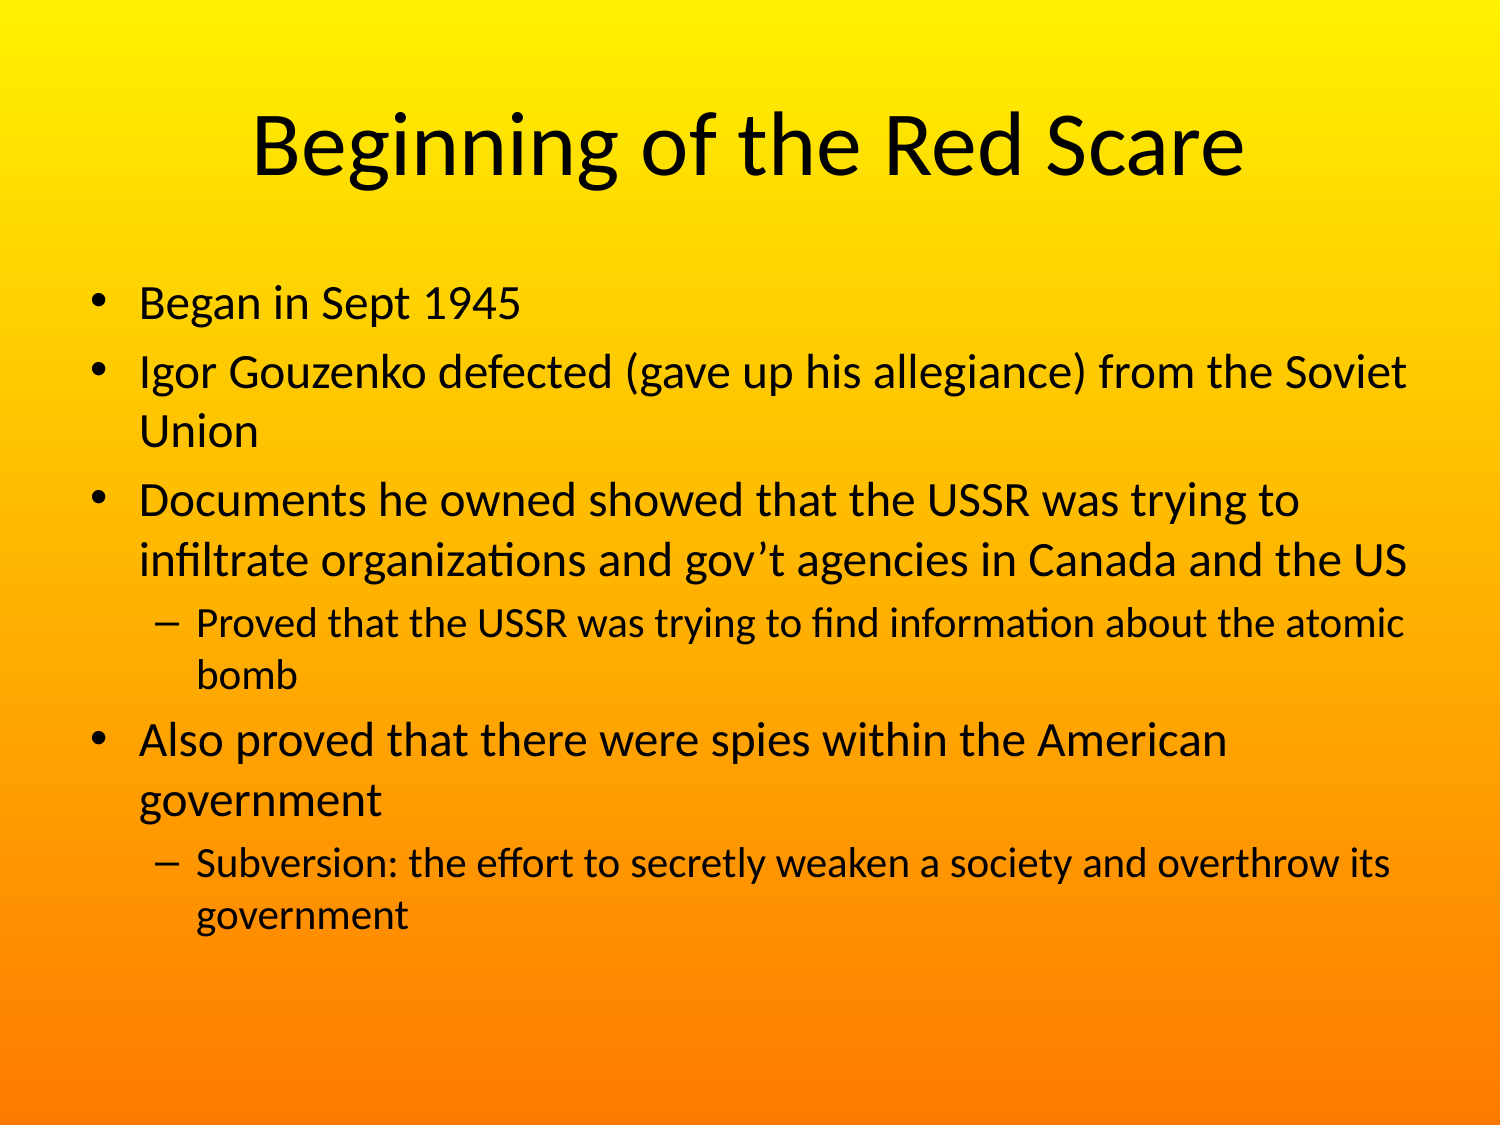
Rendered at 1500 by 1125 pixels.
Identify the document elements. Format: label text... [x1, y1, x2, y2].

list Began in Sept 1945 Igor Gouzenko defected (gave up his allegiance) from the Soviet Union Documents he owned showed that the USSR was trying to infiltrate organizations and gov’t agencies in Canada and the US Proved that the USSR was trying to find information about the atomic bomb Also proved that there were spies within the American government Subversion: the effort to secretly weaken a society and overthrow its government [75, 262, 1425, 1005]
title Beginning of the Red Scare [75, 45, 1425, 233]
